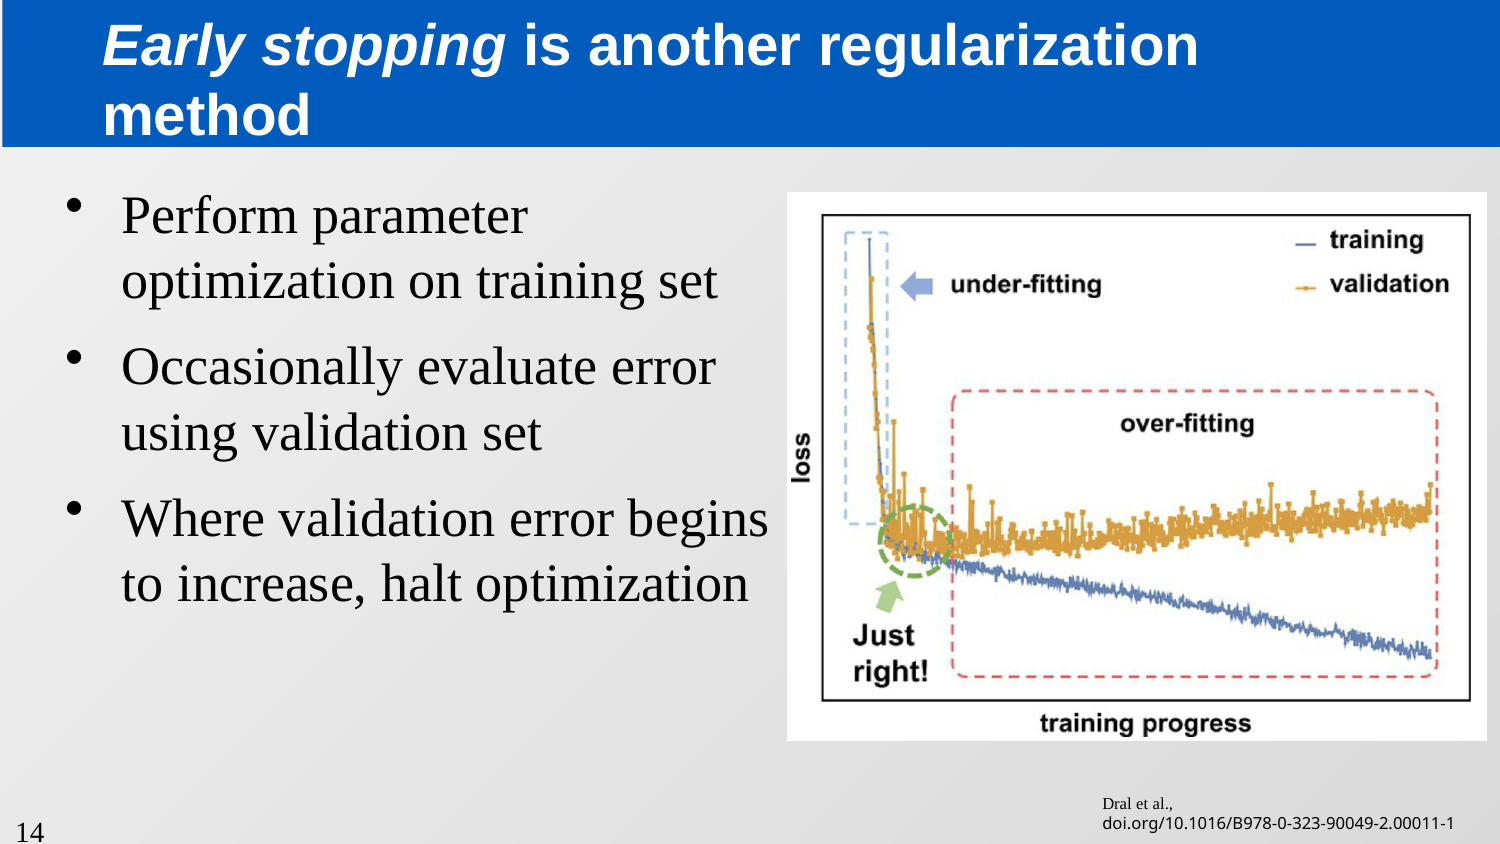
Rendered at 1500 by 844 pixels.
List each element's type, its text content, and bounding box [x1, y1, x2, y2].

list Perform parameter optimization on training set Occasionally evaluate error using validation set Where validation error begins to increase, halt optimization [49, 171, 788, 760]
slide_number 14 [0, 806, 101, 844]
text_box Dral et al., doi.org/10.1016/B978-0-323-90049-2.00011-1 [1087, 785, 1500, 844]
title Early stopping is another regularization method [87, 0, 1363, 147]
picture [787, 192, 1487, 741]
